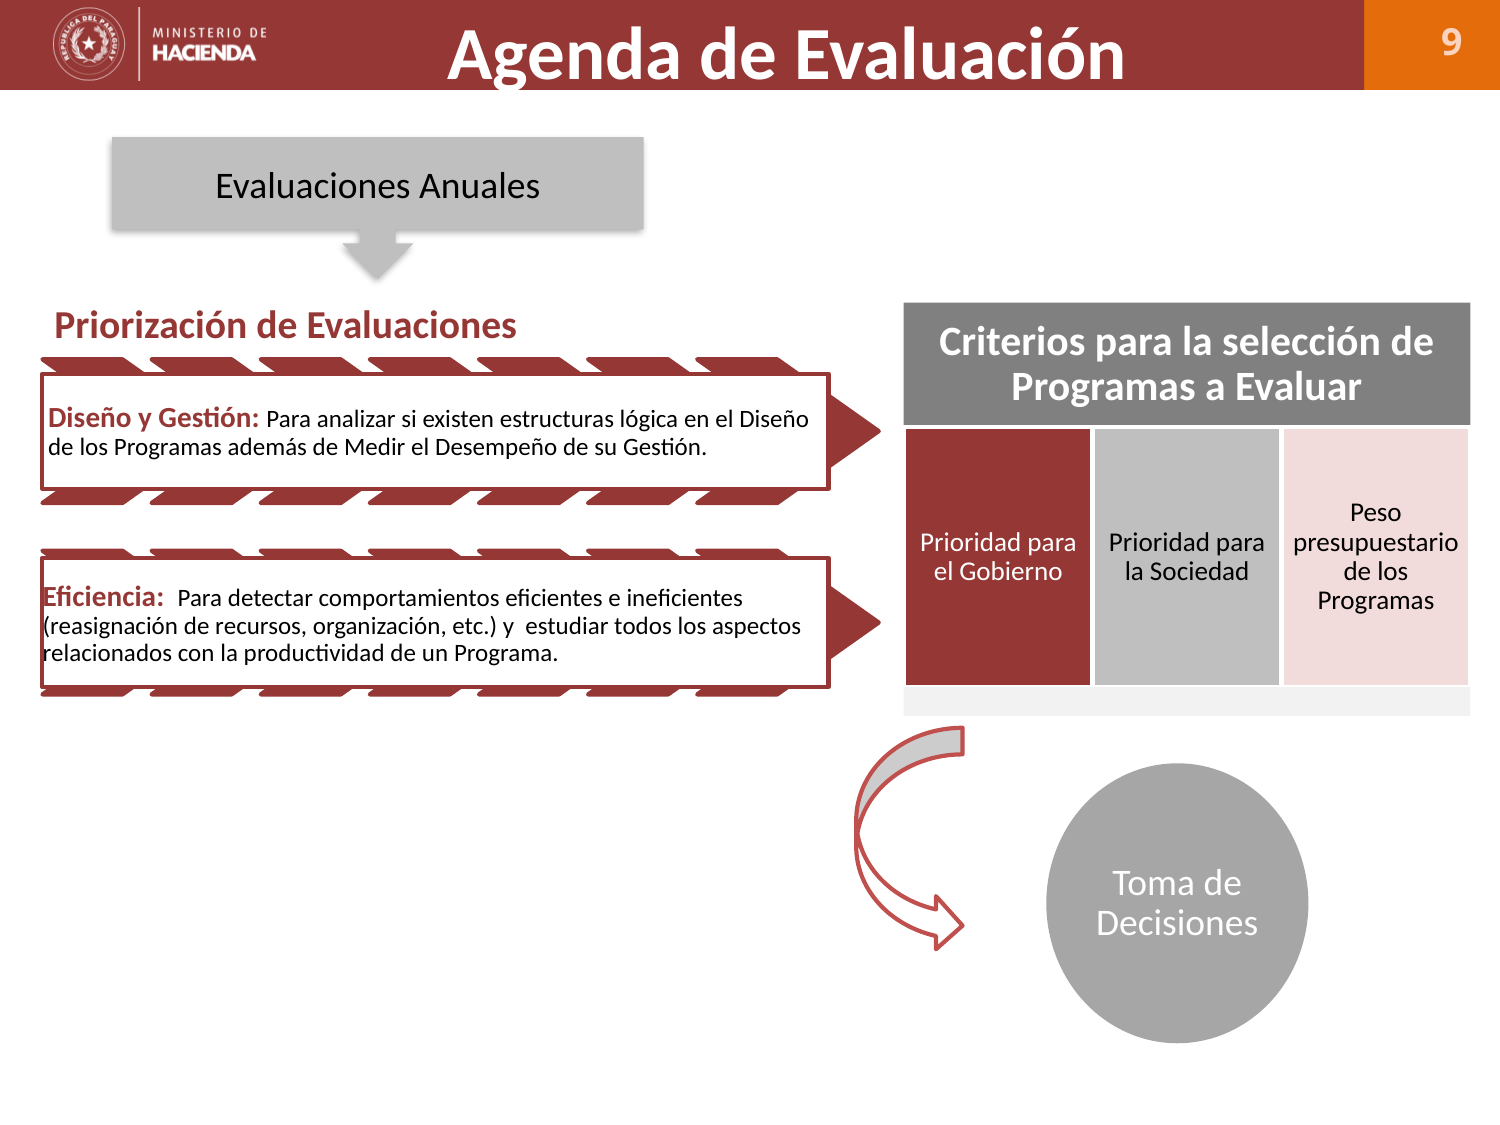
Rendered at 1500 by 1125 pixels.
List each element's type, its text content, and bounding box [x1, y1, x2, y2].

text_box [854, 794, 965, 952]
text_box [1046, 763, 1309, 1044]
picture [53, 7, 112, 81]
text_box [29, 196, 892, 788]
text_box [897, 725, 965, 777]
title Agenda de Evaluación [112, 2, 1463, 97]
slide_number 9 [1365, 13, 1478, 74]
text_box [903, 302, 1471, 717]
text_box Evaluaciones Anuales [110, 135, 646, 194]
